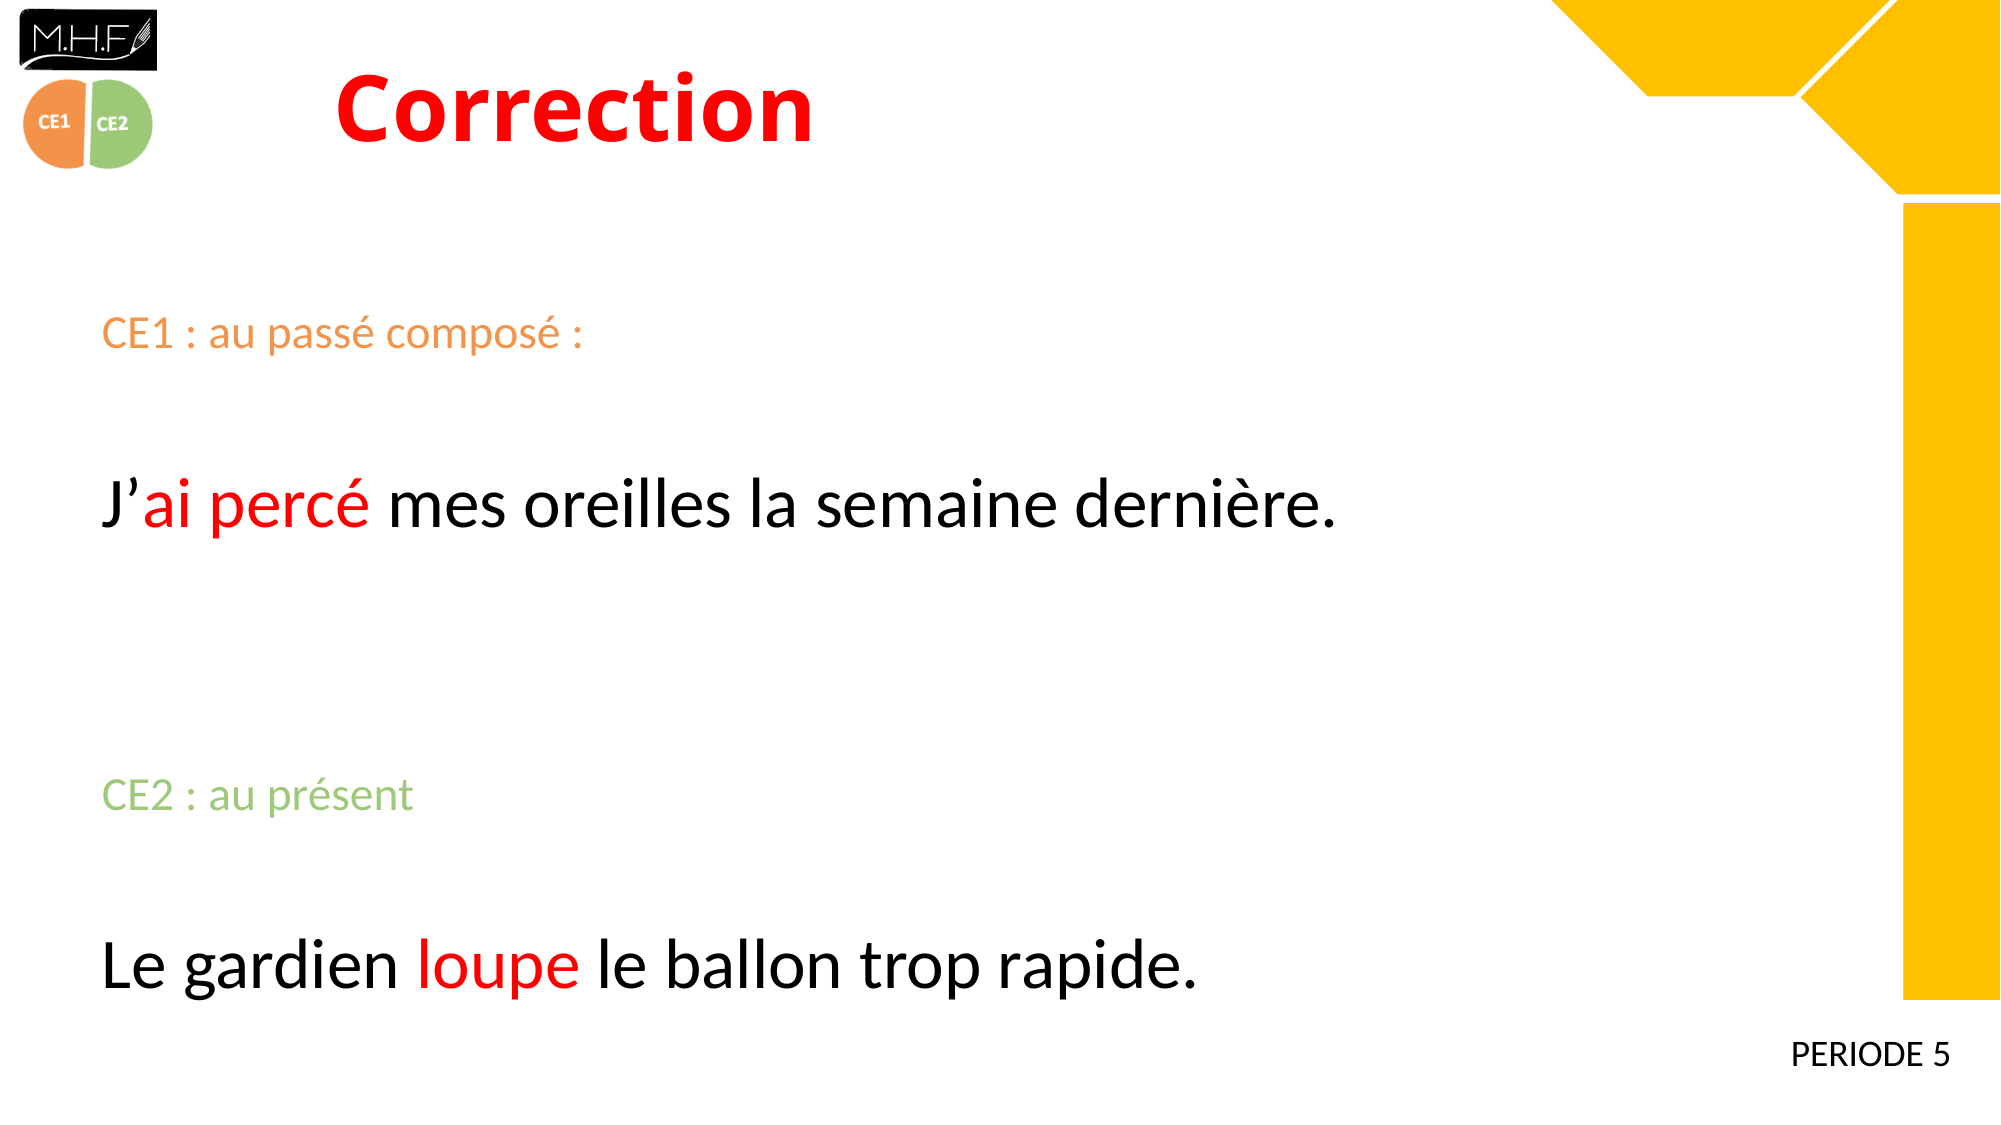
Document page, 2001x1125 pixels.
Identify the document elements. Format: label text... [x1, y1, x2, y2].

picture [1, 7, 177, 207]
text_box [1902, 202, 2000, 1001]
text_box PERIODE 5 [1362, 1021, 1967, 1125]
list CE1 : au passé composé : J’ai percé mes oreilles la semaine dernière. CE2 : au présent Le gardien loupe le ballon trop rapide. [86, 300, 1748, 1015]
text_box [1549, 0, 1892, 98]
text_box [1799, 0, 2000, 196]
title Correction [318, 3, 1865, 221]
